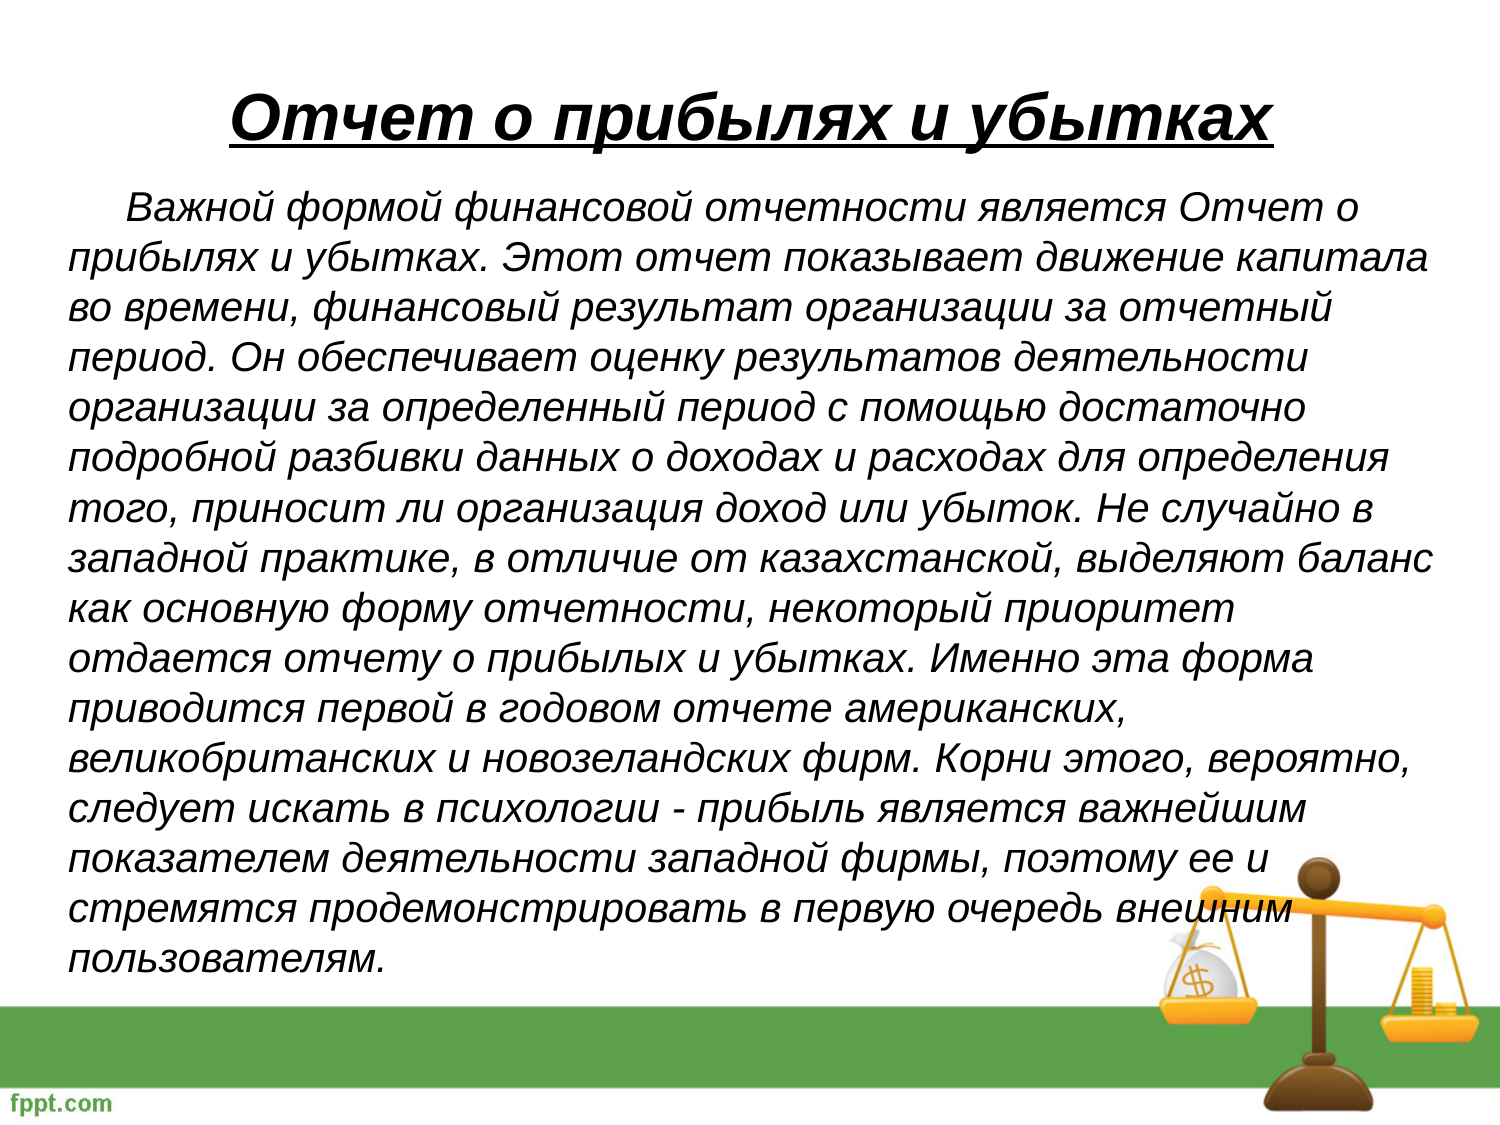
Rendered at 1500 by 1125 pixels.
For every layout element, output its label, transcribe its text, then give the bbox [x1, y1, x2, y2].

list Важной формой финансовой отчетности является Отчет о прибылях и убытках. Этот отчет показывает движение капитала во времени, финансовый результат организации за отчетный период. Он обеспечивает оценку результатов деятельности организации за определенный период с помощью достаточно подробной разбивки данных о доходах и расходах для определения того, приносит ли организация доход или убыток. Не случайно в западной практике, в отличие от казахстанской, выделяют баланс как основную форму отчетности, некоторый приоритет отдается отчету о прибылых и убытках. Именно эта форма приводится первой в годовом отчете американских, великобританских и новозеландских фирм. Корни этого, вероятно, следует искать в психологии - прибыль является важнейшим показателем деятельности западной фирмы, поэтому ее и стремятся продемонстрировать в первую очередь внешним пользователям. [53, 172, 1459, 994]
title Отчет о прибылях и убытках [76, 42, 1427, 172]
picture [0, 0, 1500, 1125]
